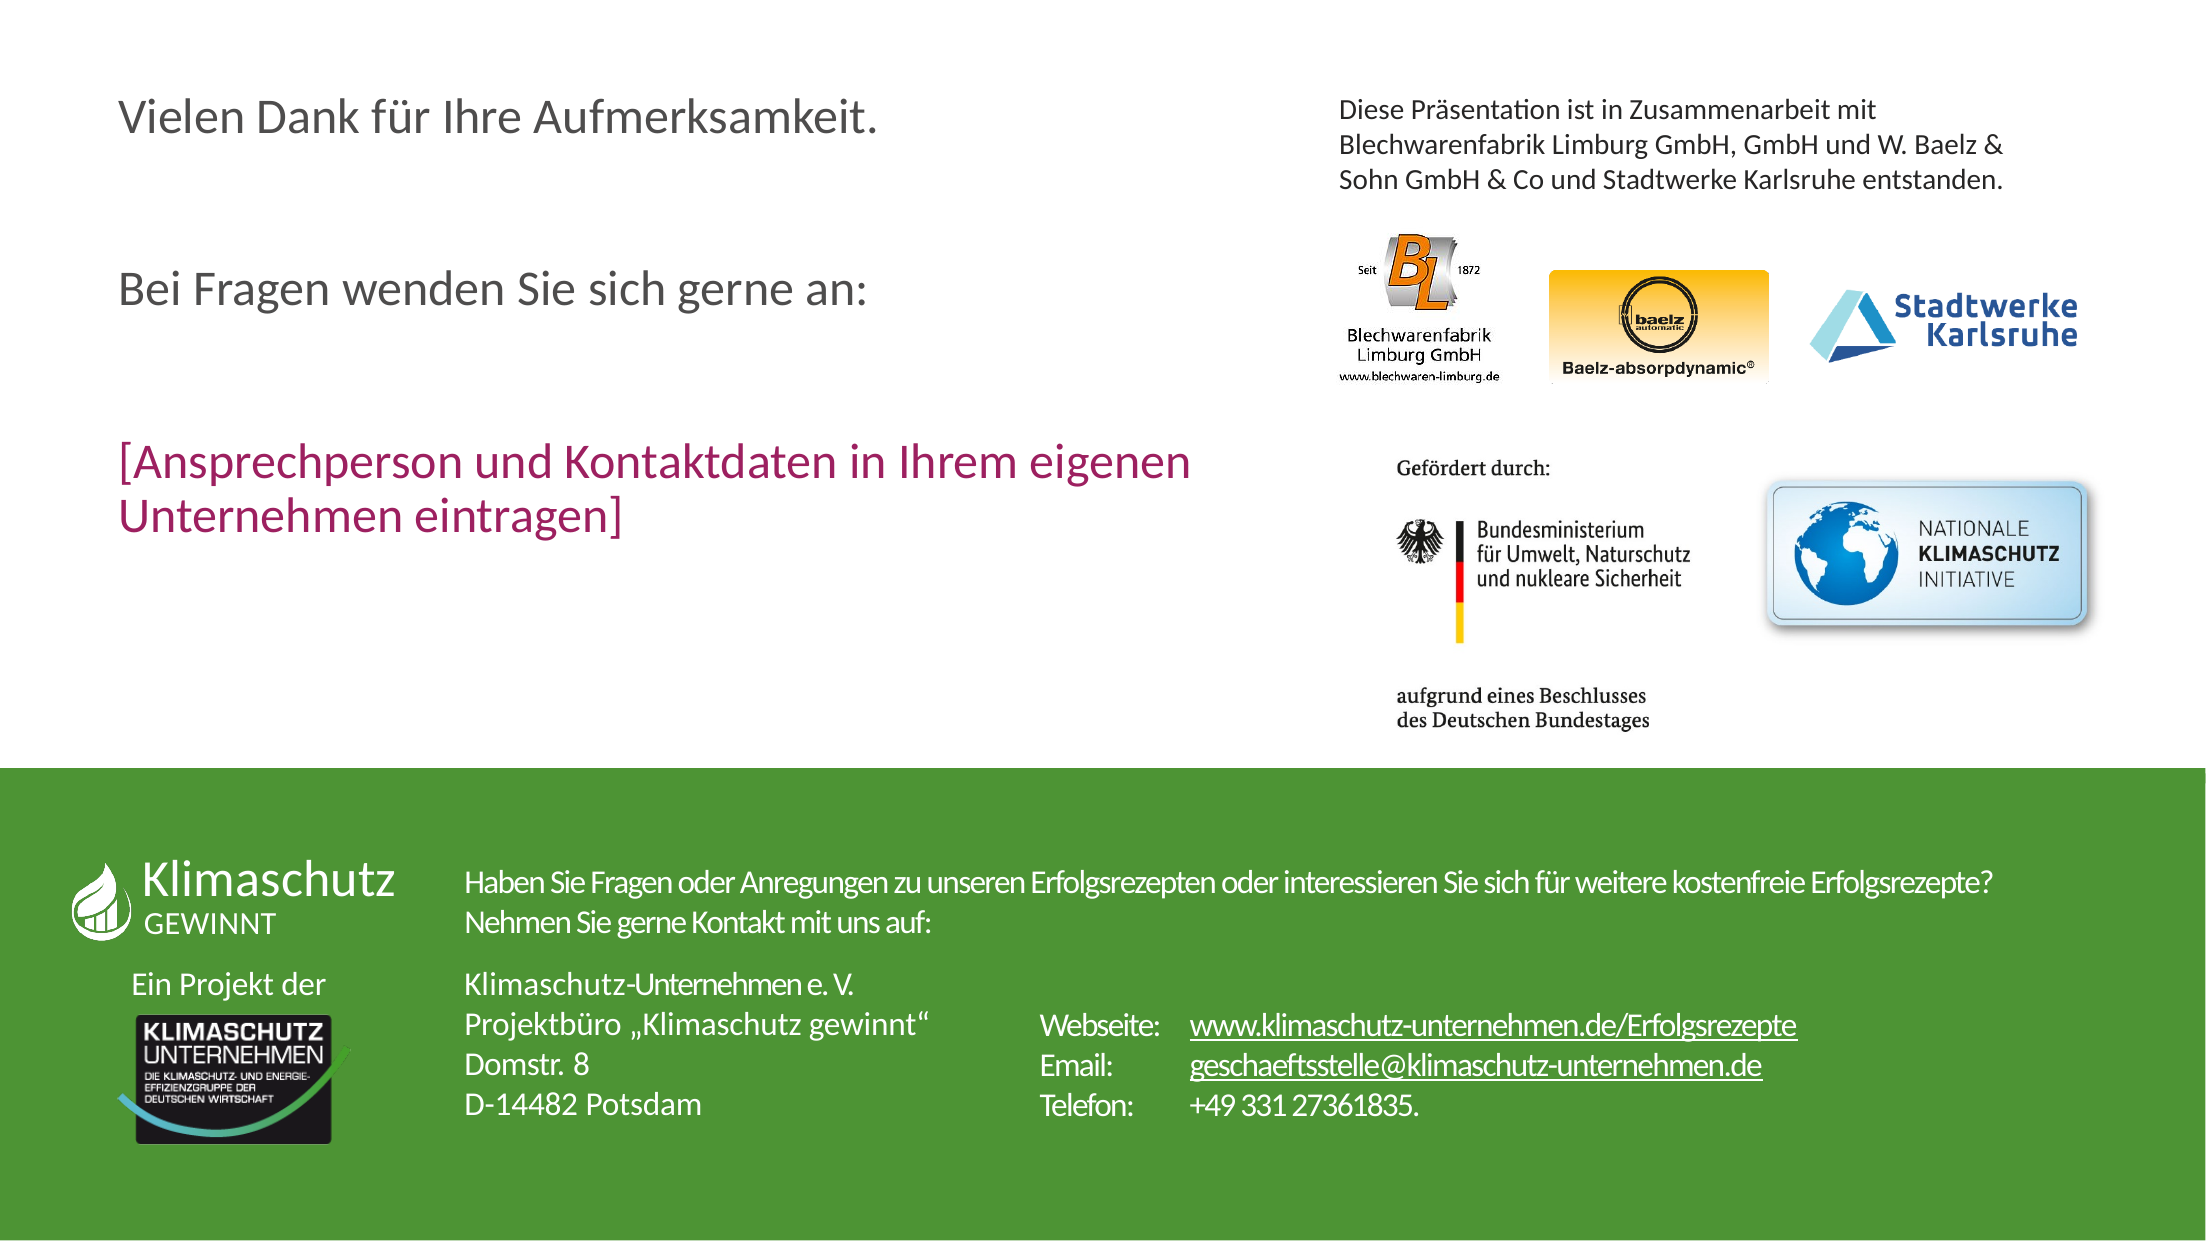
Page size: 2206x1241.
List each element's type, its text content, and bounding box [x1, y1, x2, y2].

list Vielen Dank für Ihre Aufmerksamkeit. Bei Fragen wenden Sie sich gerne an: [Ansprechperson und Kontaktdaten in Ihrem eigenen Unternehmen eintragen] [101, 82, 1266, 728]
picture [100, 998, 369, 1161]
picture [1549, 270, 1769, 384]
picture [70, 861, 133, 942]
picture [1809, 289, 2081, 363]
picture [1328, 218, 1510, 399]
picture [1267, 424, 2151, 762]
